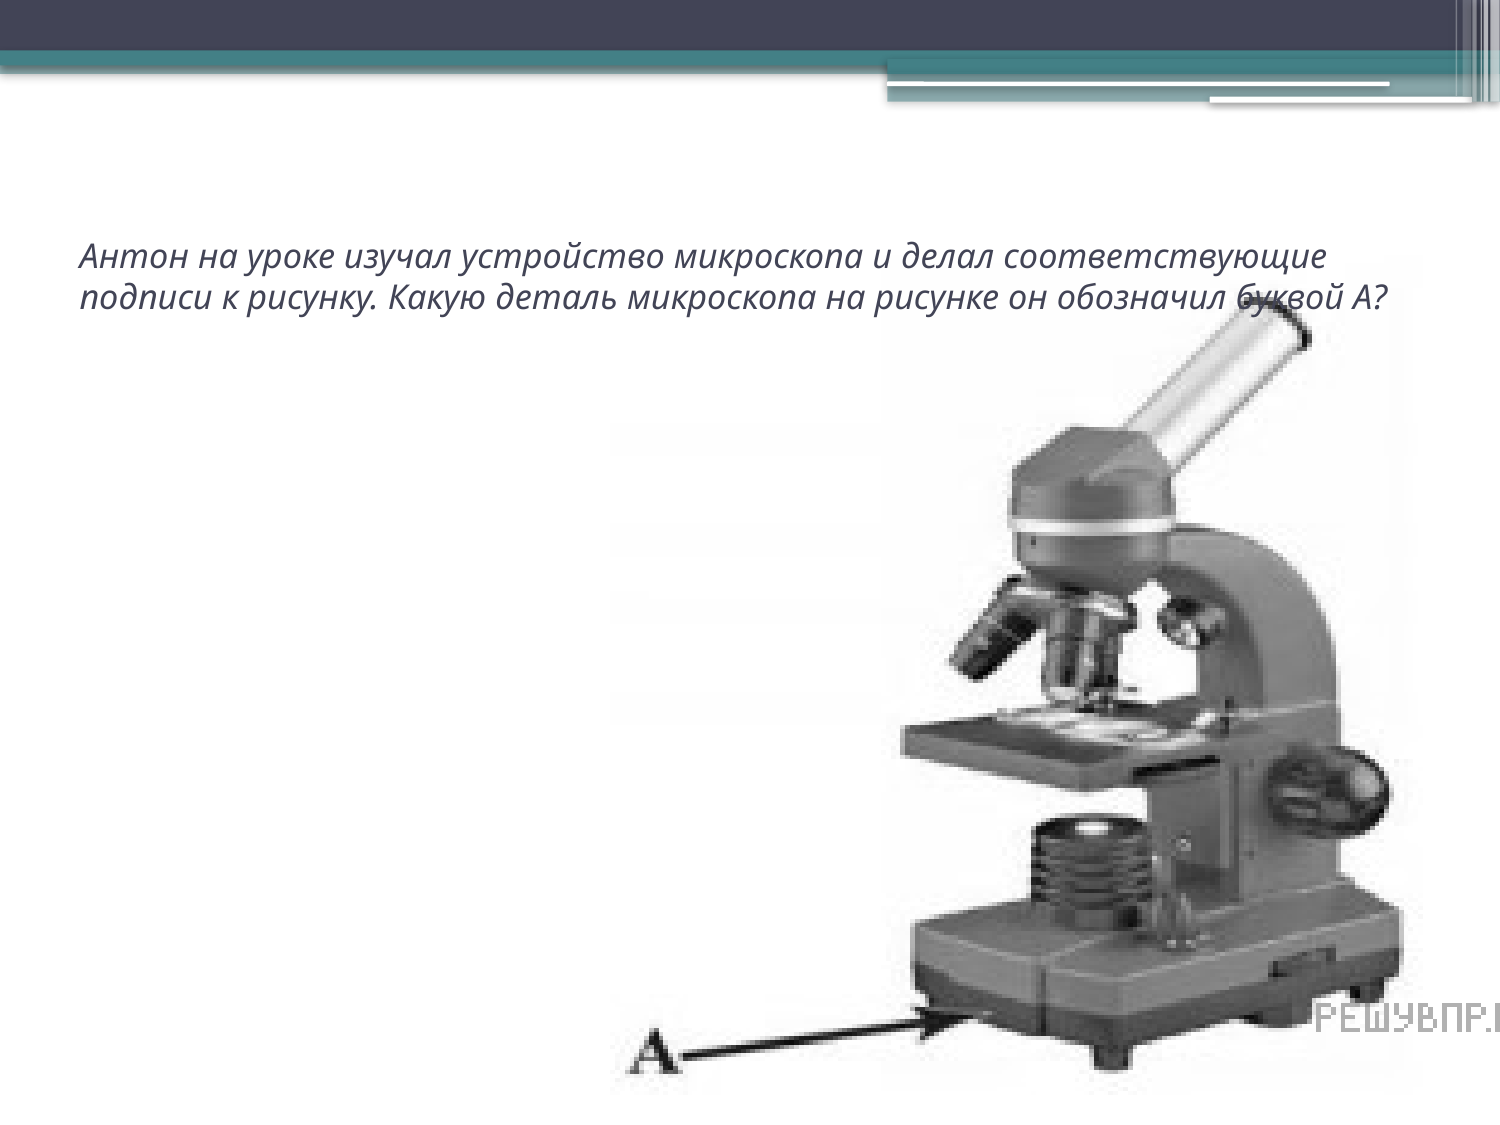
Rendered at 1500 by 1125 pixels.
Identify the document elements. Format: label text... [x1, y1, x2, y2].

picture [572, 255, 1500, 1125]
title Антон на уроке изучал устройство микроскопа и делал соответствующие подписи к рисунку. Какую деталь микроскопа на рисунке он обозначил буквой А? [64, 208, 1415, 384]
